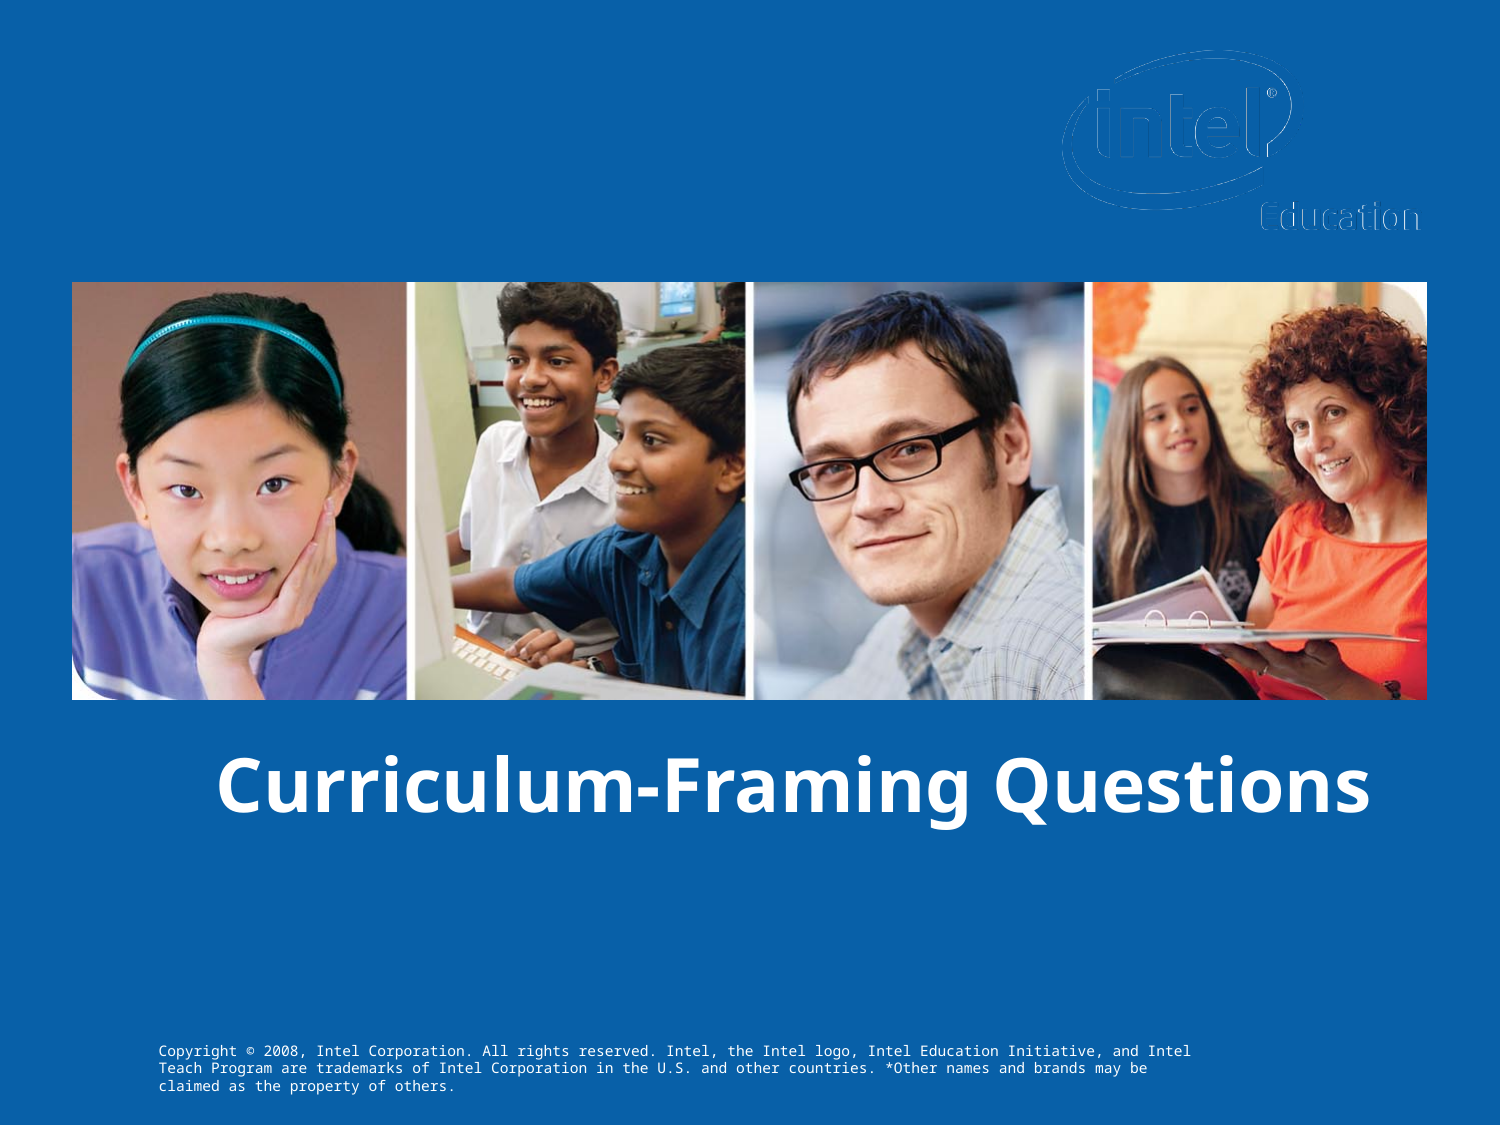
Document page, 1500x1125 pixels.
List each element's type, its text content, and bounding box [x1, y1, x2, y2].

picture [72, 282, 1427, 700]
picture [1062, 50, 1422, 230]
title Curriculum-Framing Questions [112, 695, 1388, 869]
